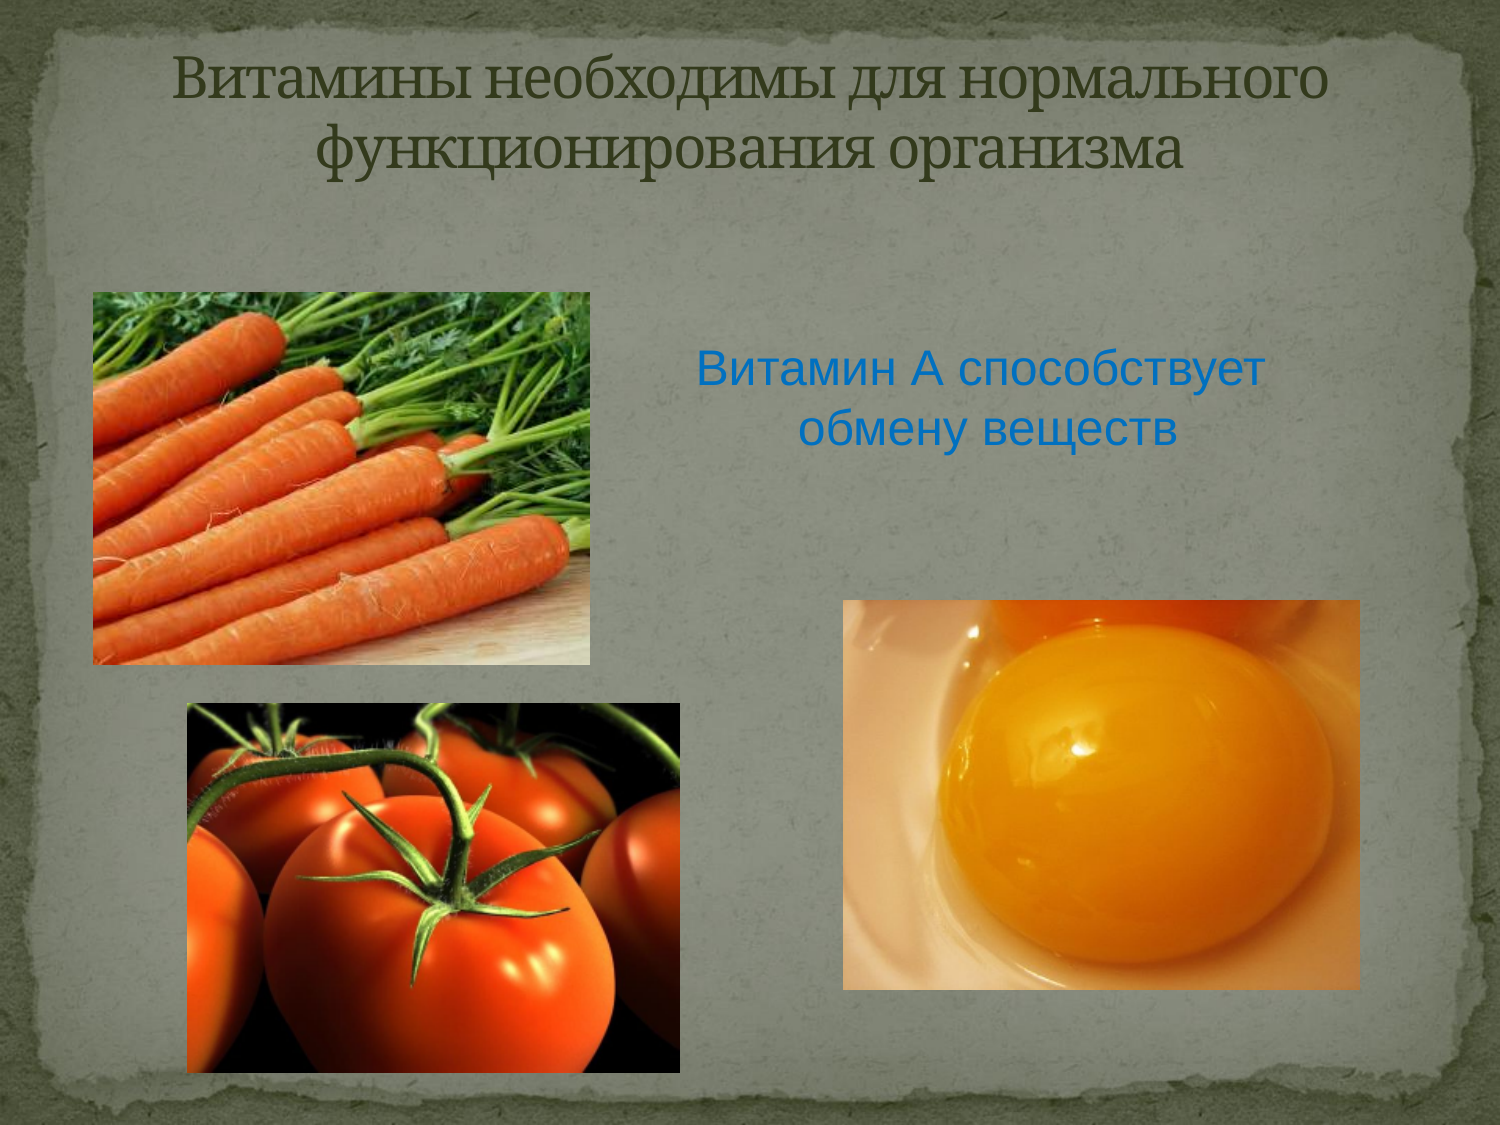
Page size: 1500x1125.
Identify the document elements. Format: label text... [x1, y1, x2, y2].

text_box Витамин А способствует обмену веществ [680, 328, 1282, 463]
picture [0, 0, 1500, 1125]
title Витамины необходимы для нормального функционирования организма [128, 46, 1372, 258]
